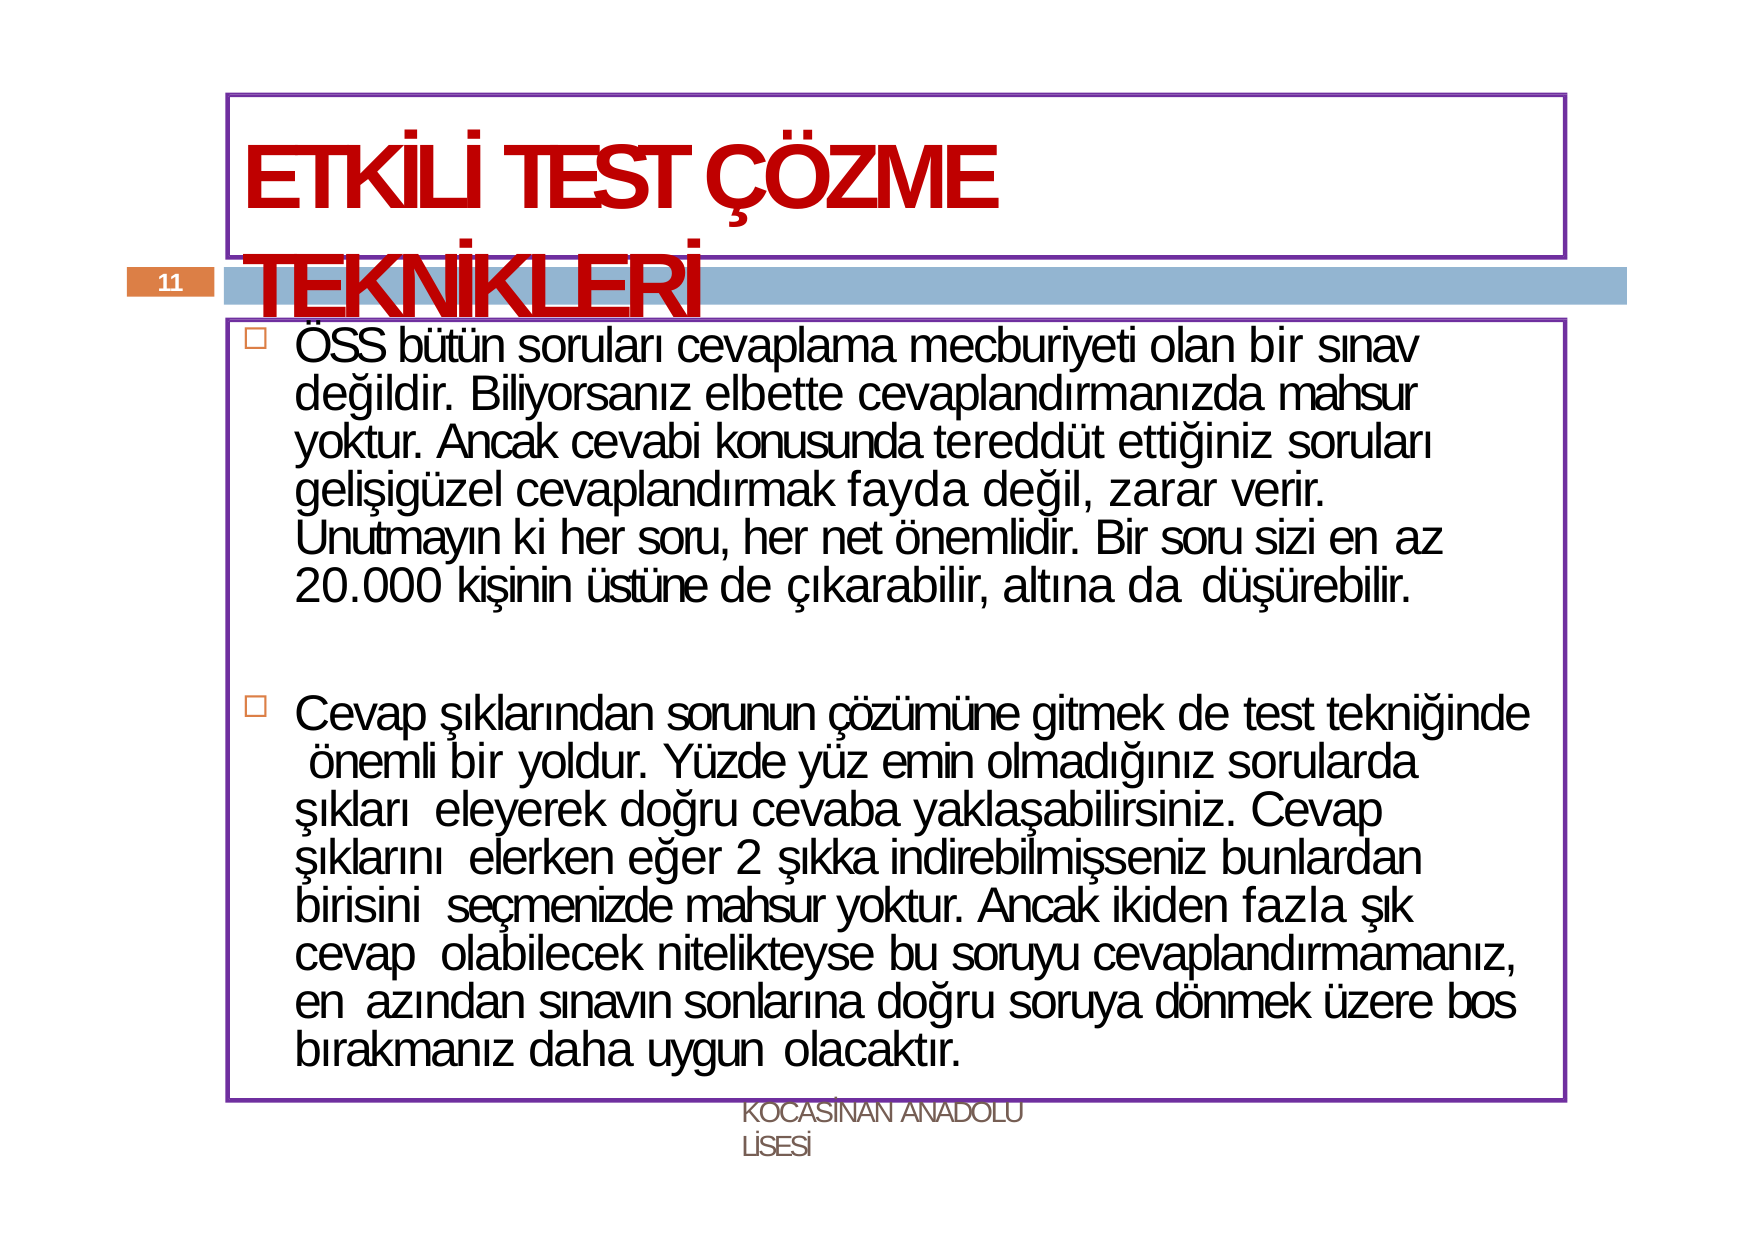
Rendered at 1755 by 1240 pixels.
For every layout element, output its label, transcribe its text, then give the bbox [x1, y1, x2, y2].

text_box ÖSS bütün soruları cevaplama mecburiyeti olan bir sınav değildir. Biliyorsanız elbette cevaplandırmanızda mahsur yoktur. Ancak cevabi konusunda tereddüt ettiğiniz soruları gelişigüzel cevaplandırmak fayda değil, zarar verir. Unutmayın ki her soru, her net önemlidir. Bir soru sizi en az 20.000 kişinin üstüne de çıkarabilir, altına da düşürebilir. Cevap şıklarından sorunun çözümüne gitmek de test tekniğinde önemli bir yoldur. Yüzde yüz emin olmadığınız sorularda şıkları eleyerek doğru cevaba yaklaşabilirsiniz. Cevap şıklarını elerken eğer 2 şıkka indirebilmişseniz bunlardan birisini seçmenizde mahsur yoktur. Ancak ikiden fazla şık cevap olabilecek nitelikteyse bu soruyu cevaplandırmamanız, en azından sınavın sonlarına doğru soruya dönmek üzere bos bırakmanız daha uygun olacaktır. [240, 310, 1542, 1076]
text_box [1104, 317, 1568, 1103]
text_box [225, 92, 1568, 260]
text_box 11 [126, 267, 215, 297]
text_box [225, 317, 739, 1103]
text_box KOCASİNAN ANADOLU LİSESİ [739, 1093, 1104, 1162]
title ETKİLİ TEST ÇÖZME TEKNİKLERİ [240, 114, 1476, 337]
